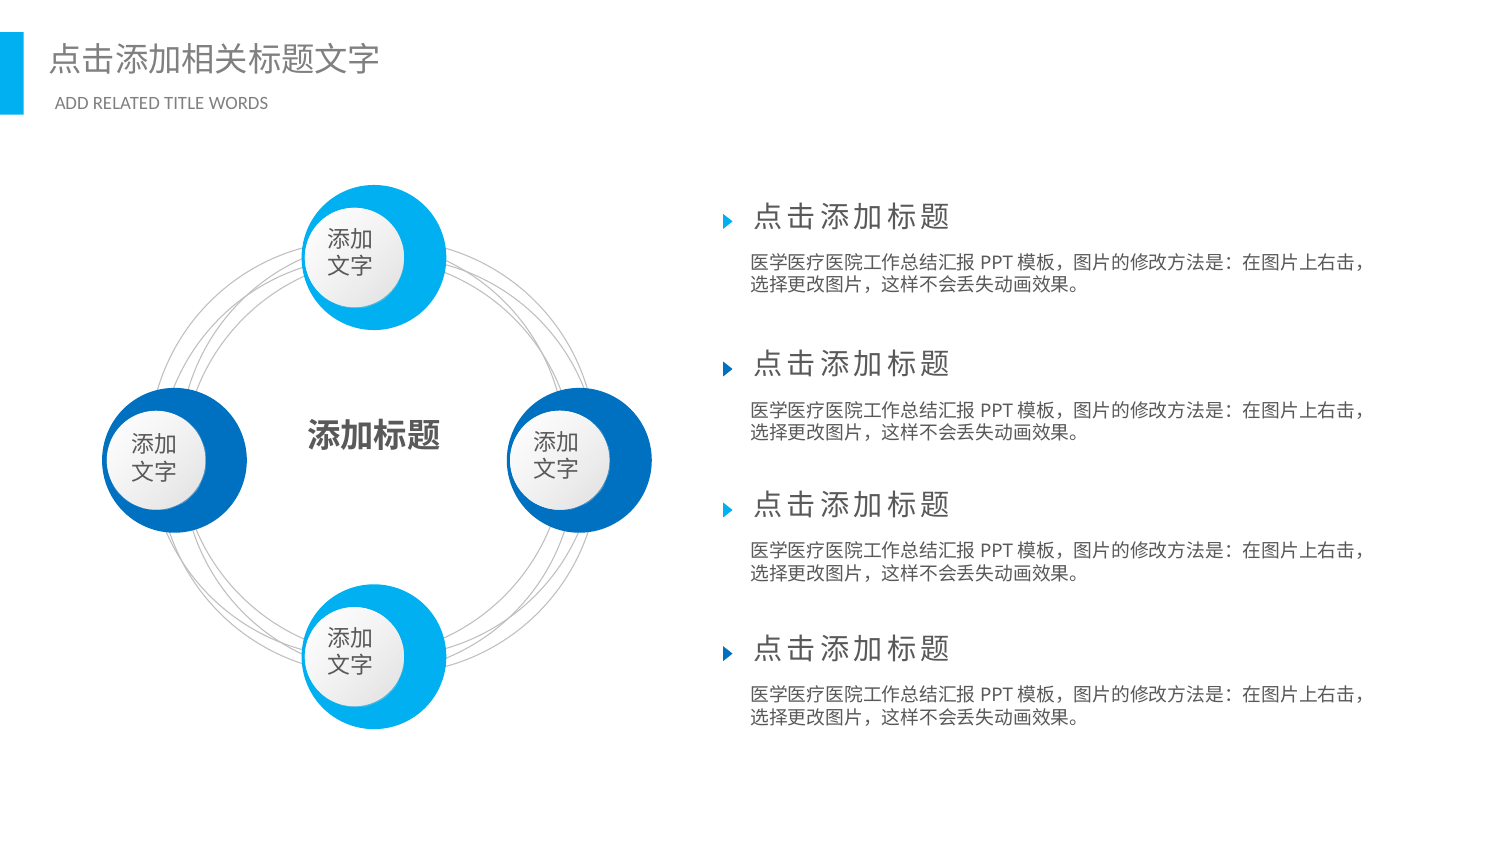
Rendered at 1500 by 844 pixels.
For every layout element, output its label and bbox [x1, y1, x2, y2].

text_box [714, 478, 1389, 593]
text_box [714, 190, 1389, 305]
text_box [497, 387, 652, 533]
text_box [714, 337, 1389, 452]
text_box [292, 584, 447, 730]
text_box [714, 622, 1389, 737]
text_box [96, 387, 247, 533]
text_box [292, 184, 447, 331]
text_box [148, 239, 600, 675]
